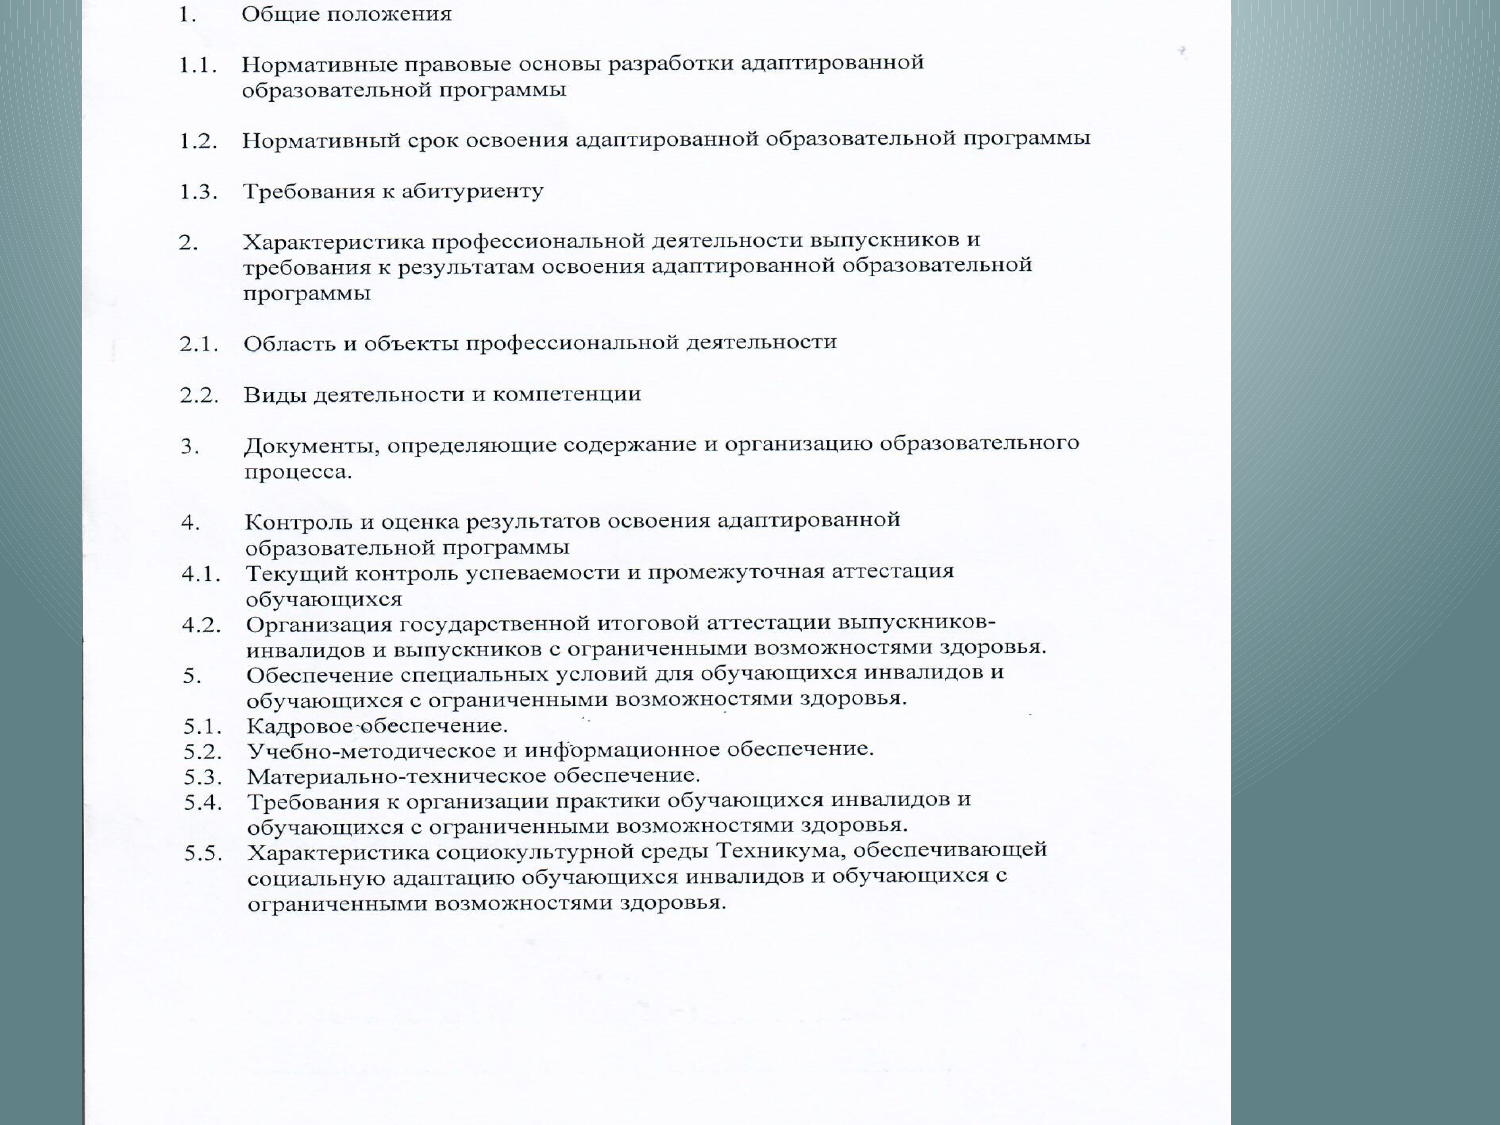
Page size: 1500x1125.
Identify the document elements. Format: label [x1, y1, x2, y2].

picture [81, 0, 1231, 1125]
